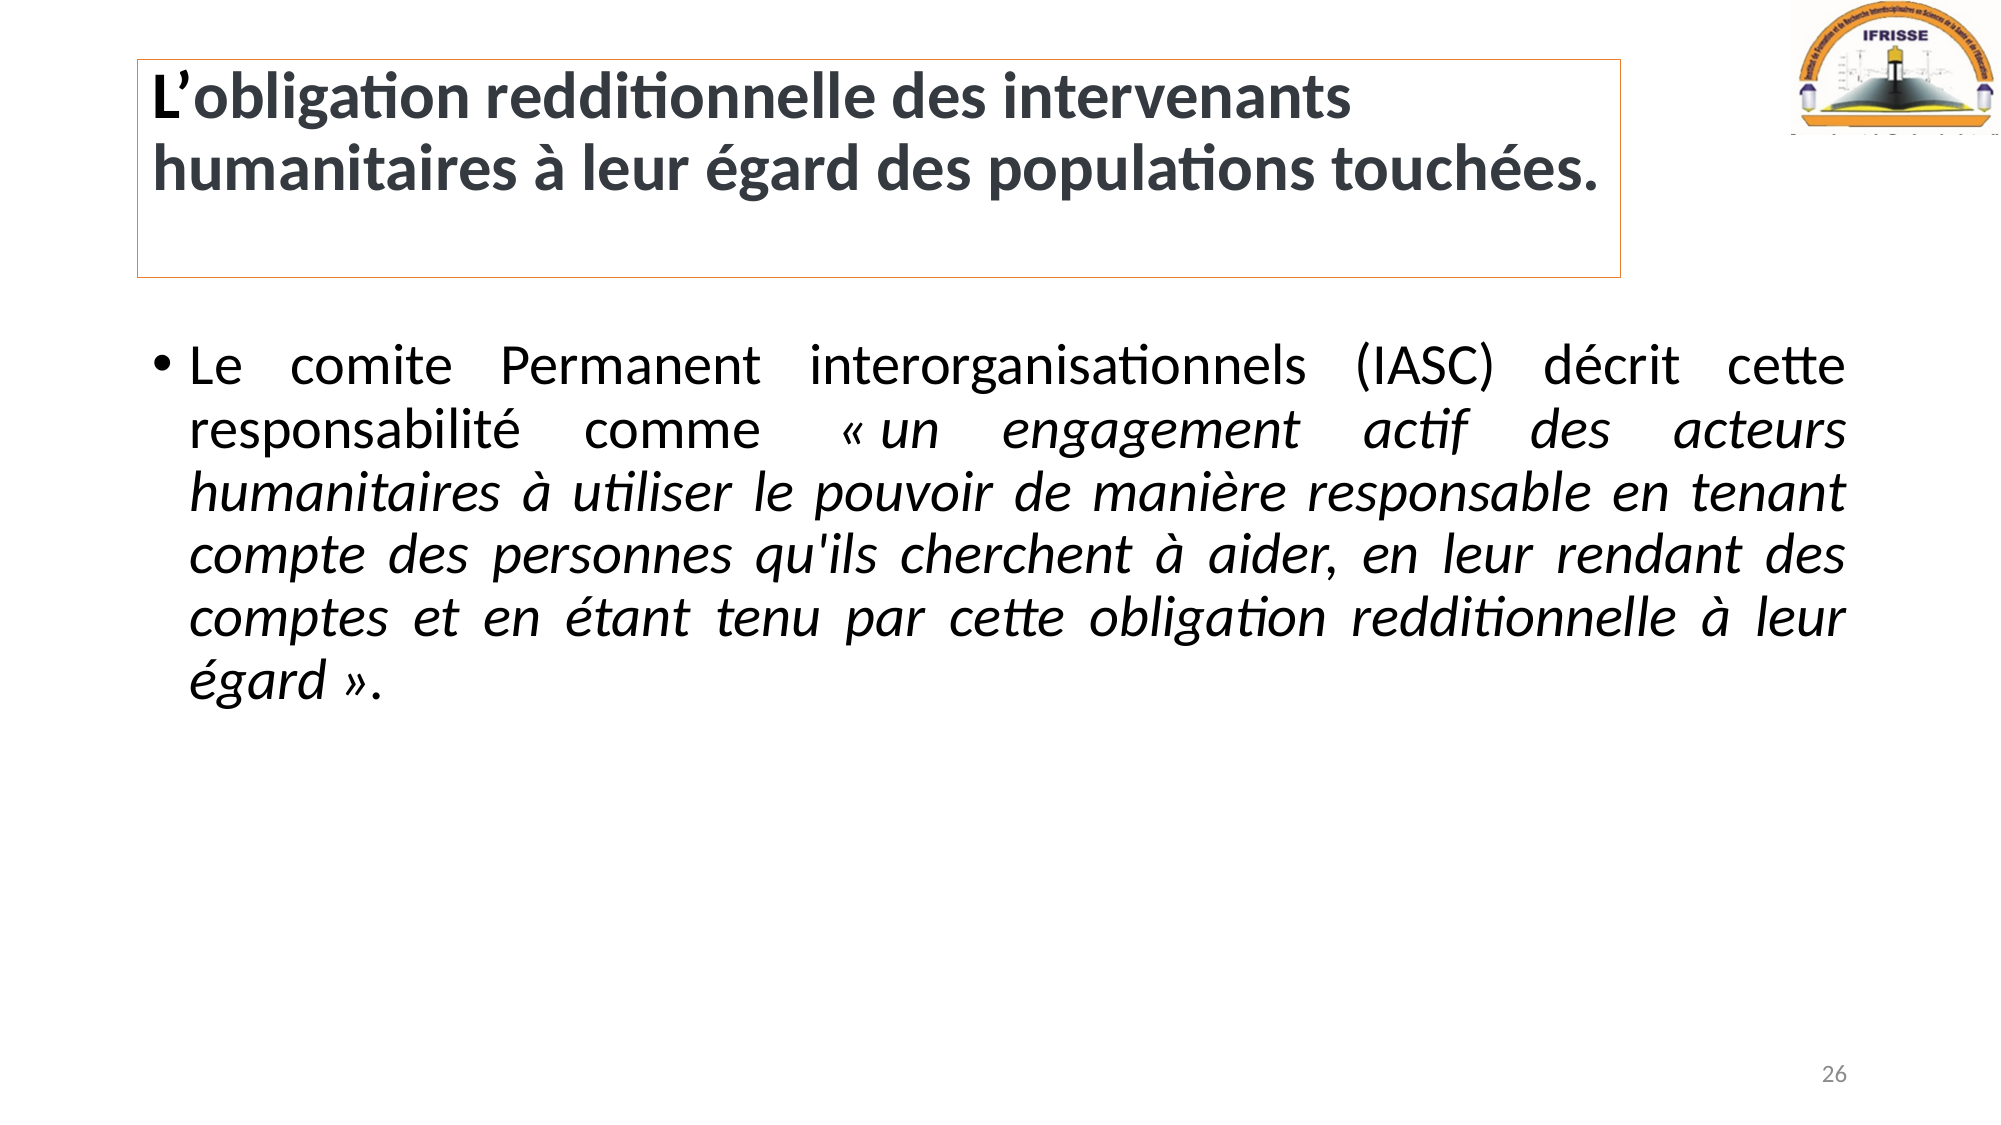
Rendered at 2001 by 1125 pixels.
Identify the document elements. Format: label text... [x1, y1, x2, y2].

title L’obligation redditionnelle des intervenants humanitaires à leur égard des populations touchées. [137, 59, 1621, 278]
picture [1791, 0, 2000, 135]
list Le comite Permanent interorganisationnels (IASC) décrit cette responsabilité comme « un engagement actif des acteurs humanitaires à utiliser le pouvoir de manière responsable en tenant compte des personnes qu'ils cherchent à aider, en leur rendant des comptes et en étant tenu par cette obligation redditionnelle à leur égard ». [137, 327, 1863, 746]
slide_number 26 [1412, 1042, 1863, 1103]
